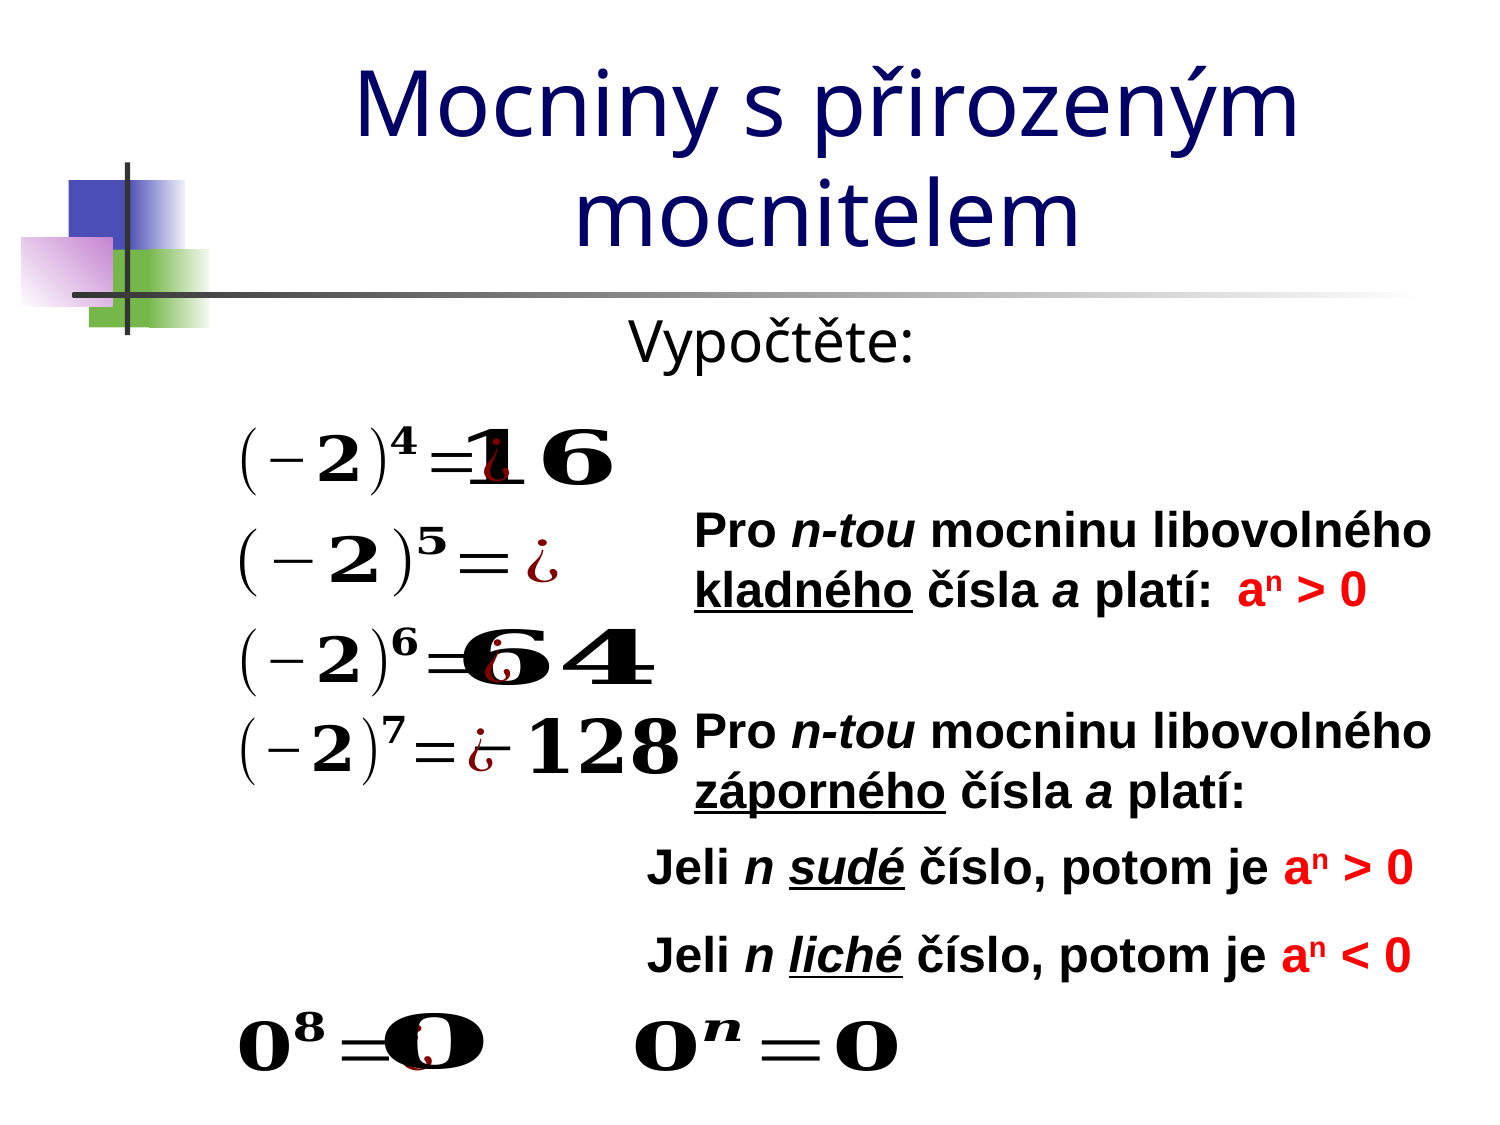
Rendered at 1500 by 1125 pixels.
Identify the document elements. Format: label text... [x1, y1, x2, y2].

text_box an > 0 [1222, 549, 1449, 624]
text_box Jeli n sudé číslo, potom je an > 0 [631, 826, 1469, 902]
list Vypočtěte: [598, 296, 963, 380]
text_box Pro n-tou mocninu libovolného kladného čísla a platí: [679, 490, 1500, 625]
text_box Jeli n liché číslo, potom je an < 0 [632, 915, 1469, 991]
title Mocniny s přirozeným mocnitelem [188, 34, 1468, 276]
text_box Pro n-tou mocninu libovolného záporného čísla a platí: [679, 690, 1500, 826]
